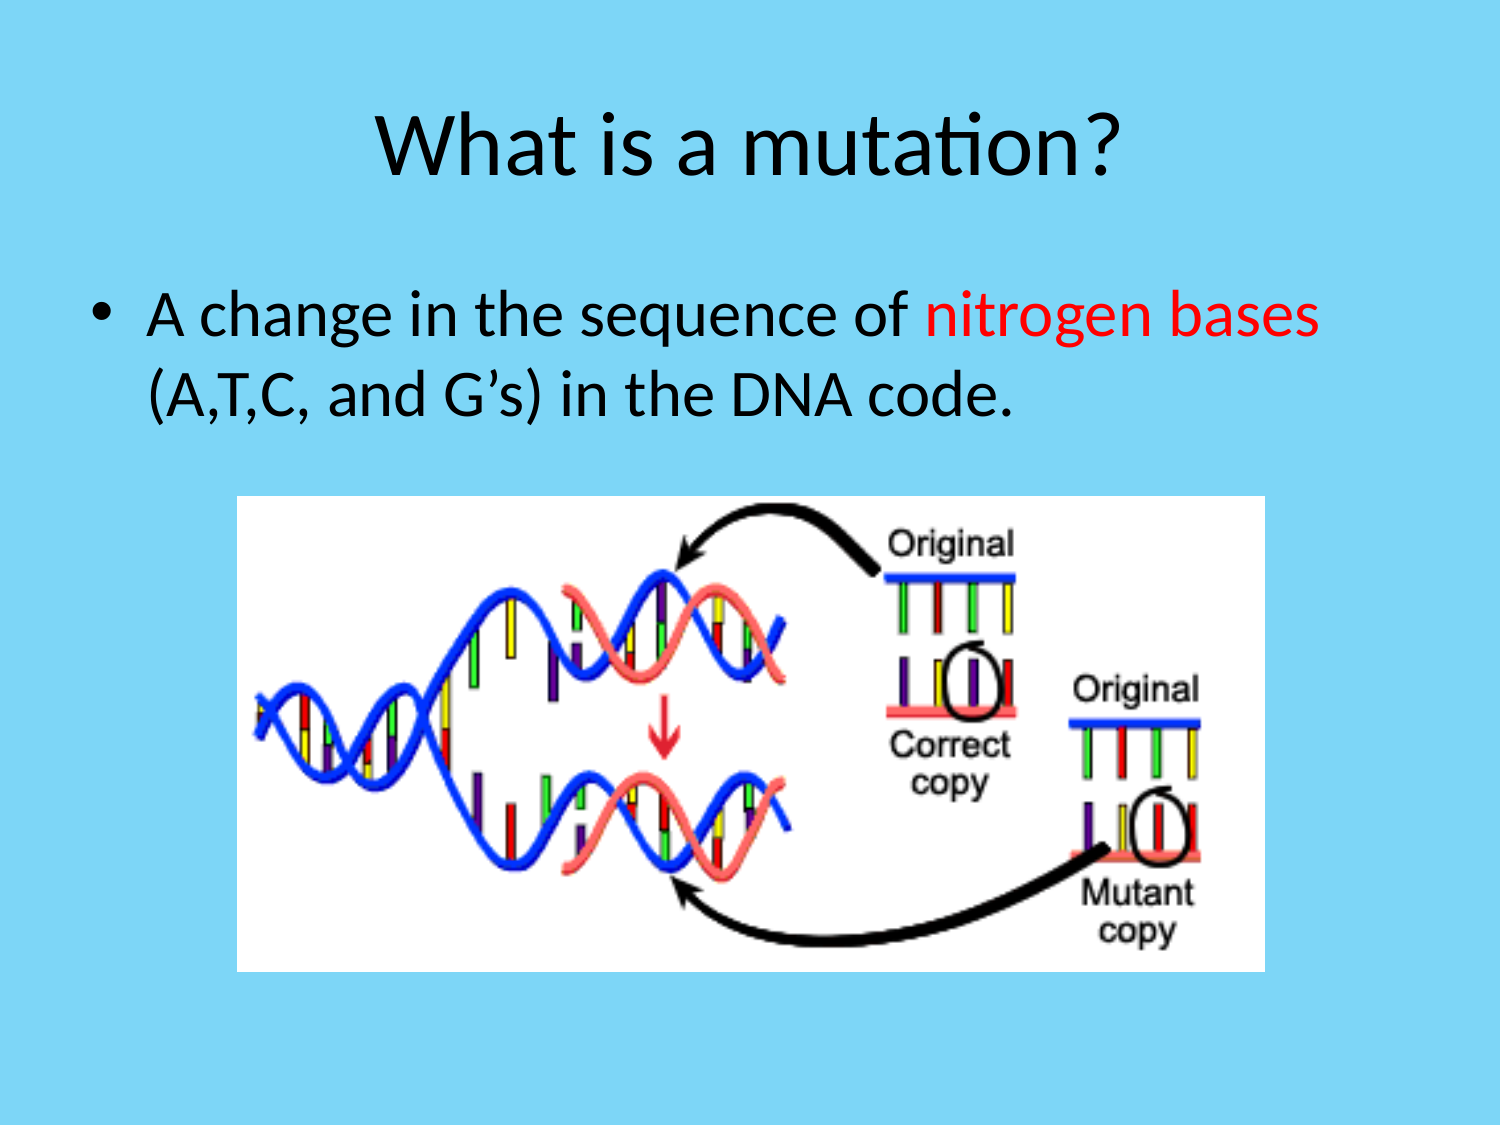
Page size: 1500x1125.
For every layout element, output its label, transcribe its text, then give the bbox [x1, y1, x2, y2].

picture [237, 496, 1265, 972]
title What is a mutation? [75, 45, 1425, 233]
list A change in the sequence of nitrogen bases (A,T,C, and G’s) in the DNA code. [75, 262, 1425, 450]
